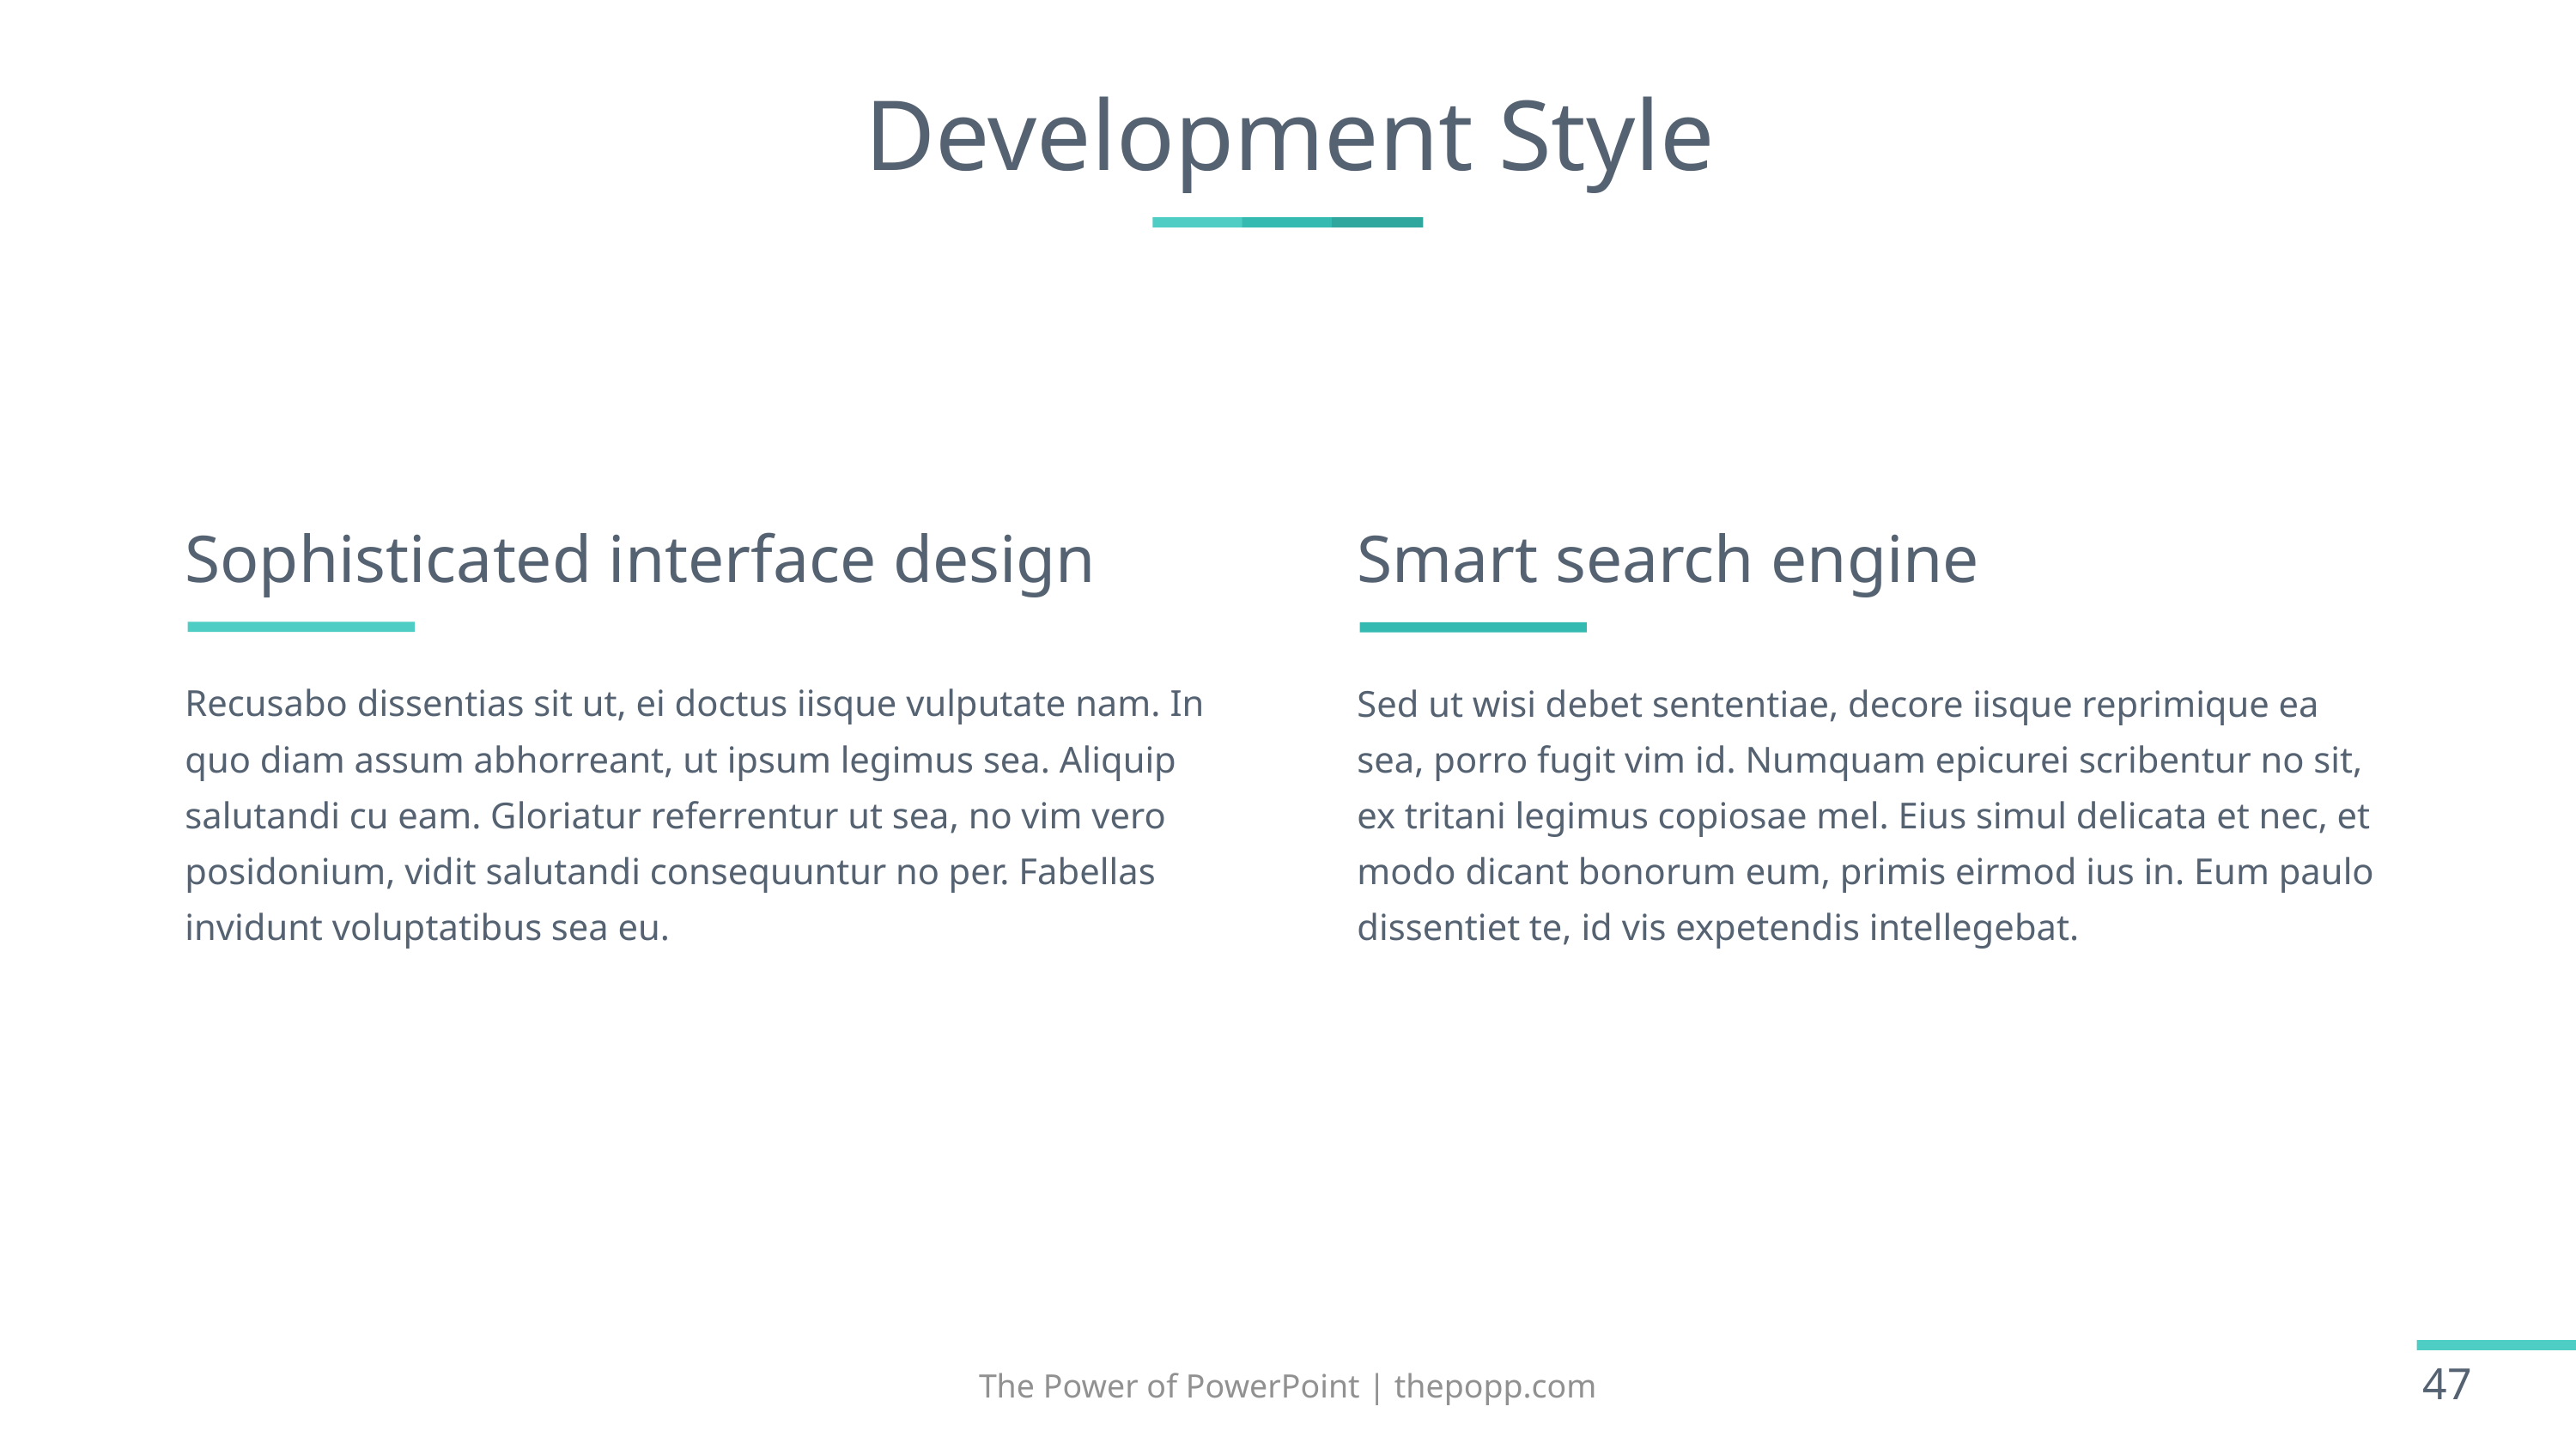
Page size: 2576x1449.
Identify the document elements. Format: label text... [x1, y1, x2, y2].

footer The Power of PowerPoint | thepopp.com [853, 1349, 1723, 1427]
list Recusabo dissentias sit ut, ei doctus iisque vulputate nam. In quo diam assum abhorreant, ut ipsum legimus sea. Aliquip salutandi cu eam. Gloriatur referrentur ut sea, no vim vero posidonium, vidit salutandi consequuntur no per. Fabellas invidunt voluptatibus sea eu. [172, 661, 1227, 995]
list Sophisticated interface design [172, 504, 1227, 609]
slide_number 47 [2409, 1351, 2576, 1421]
list Sed ut wisi debet sententiae, decore iisque reprimique ea sea, porro fugit vim id. Numquam epicurei scribentur no sit, ex tritani legimus copiosae mel. Eius simul delicata et nec, et modo dicant bonorum eum, primis eirmod ius in. Eum paulo dissentiet te, id vis expetendis intellegebat. [1344, 662, 2399, 996]
title Development Style [69, 49, 2512, 230]
list Smart search engine [1344, 504, 2399, 609]
